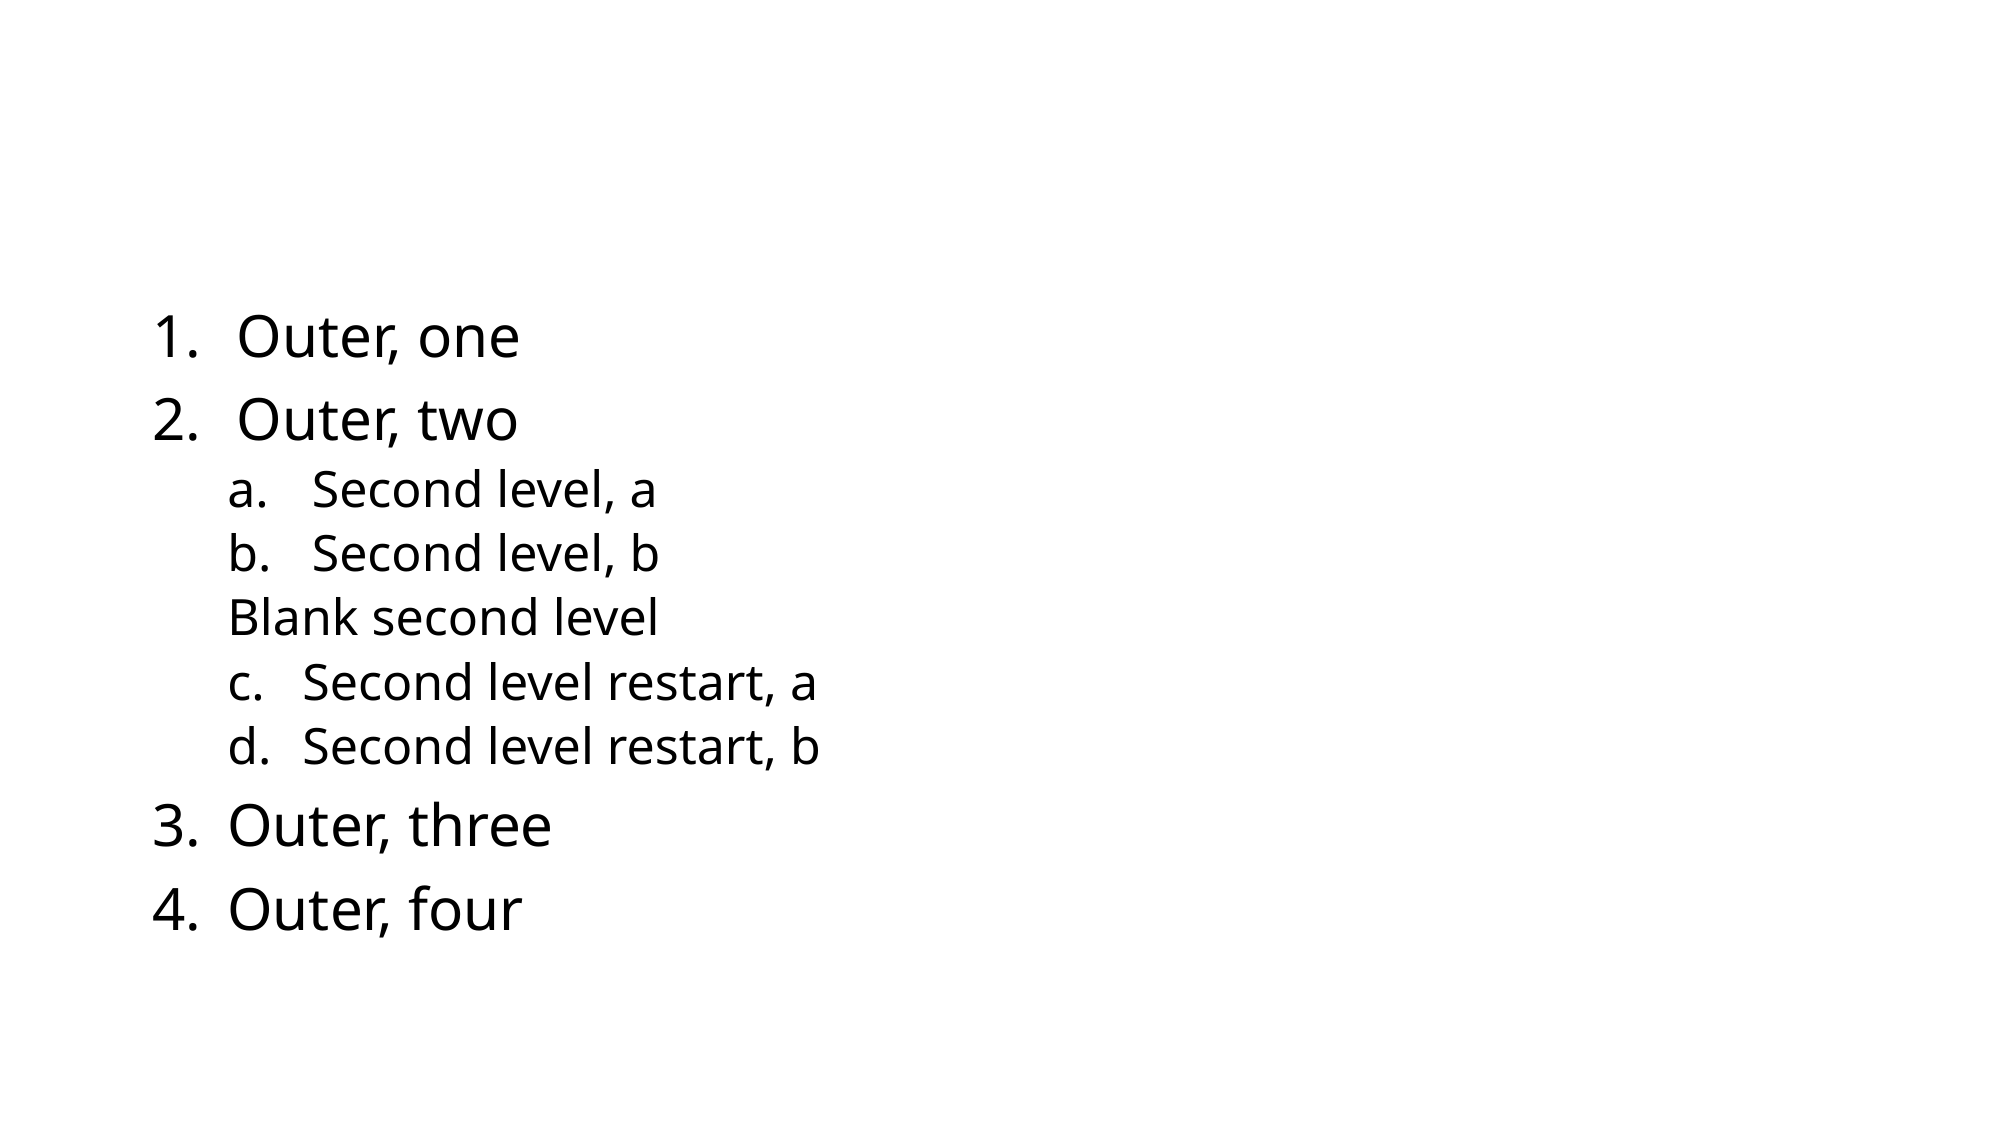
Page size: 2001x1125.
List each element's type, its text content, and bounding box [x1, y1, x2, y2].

list Outer, one Outer, two Second level, a Second level, b Blank second level Second level restart, a Second level restart, b Outer, three Outer, four [137, 299, 1863, 1014]
